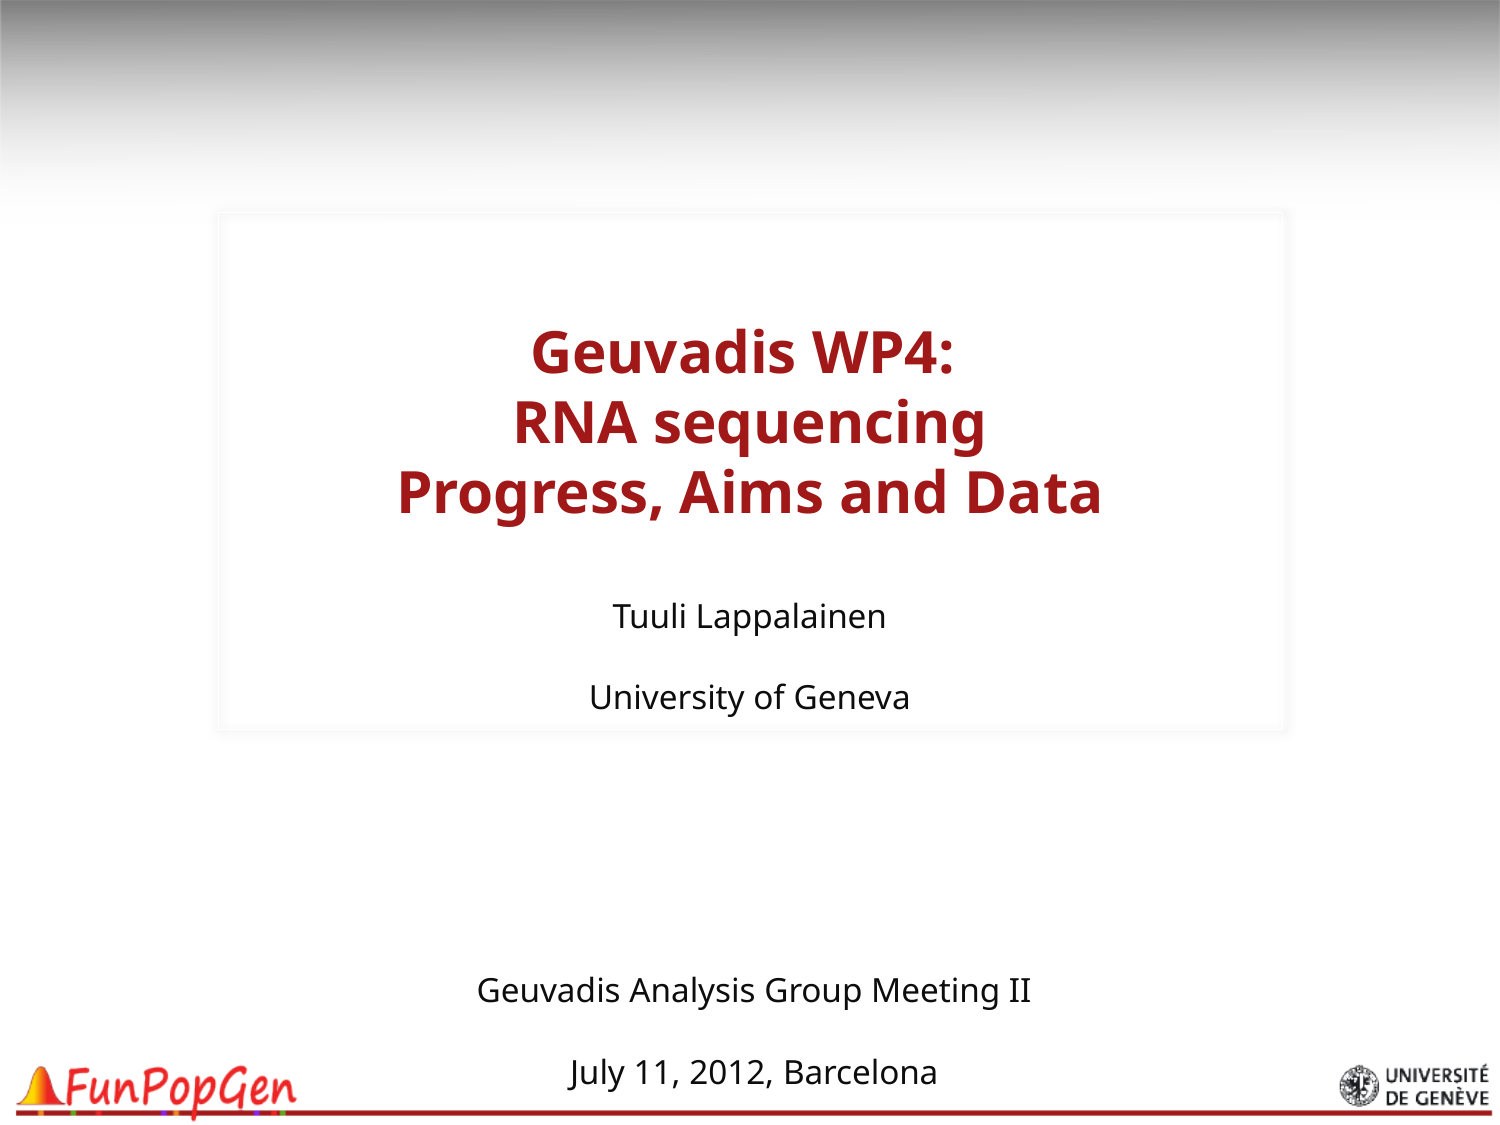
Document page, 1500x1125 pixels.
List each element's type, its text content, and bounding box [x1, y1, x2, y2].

title Geuvadis WP4: RNA sequencing Progress, Aims and Data [217, 249, 1283, 533]
text_box Geuvadis Analysis Group Meeting II July 11, 2012, Barcelona [221, 962, 1288, 1113]
picture [0, 0, 1500, 1125]
subtitle Tuuli Lappalainen University of Geneva [217, 587, 1283, 738]
